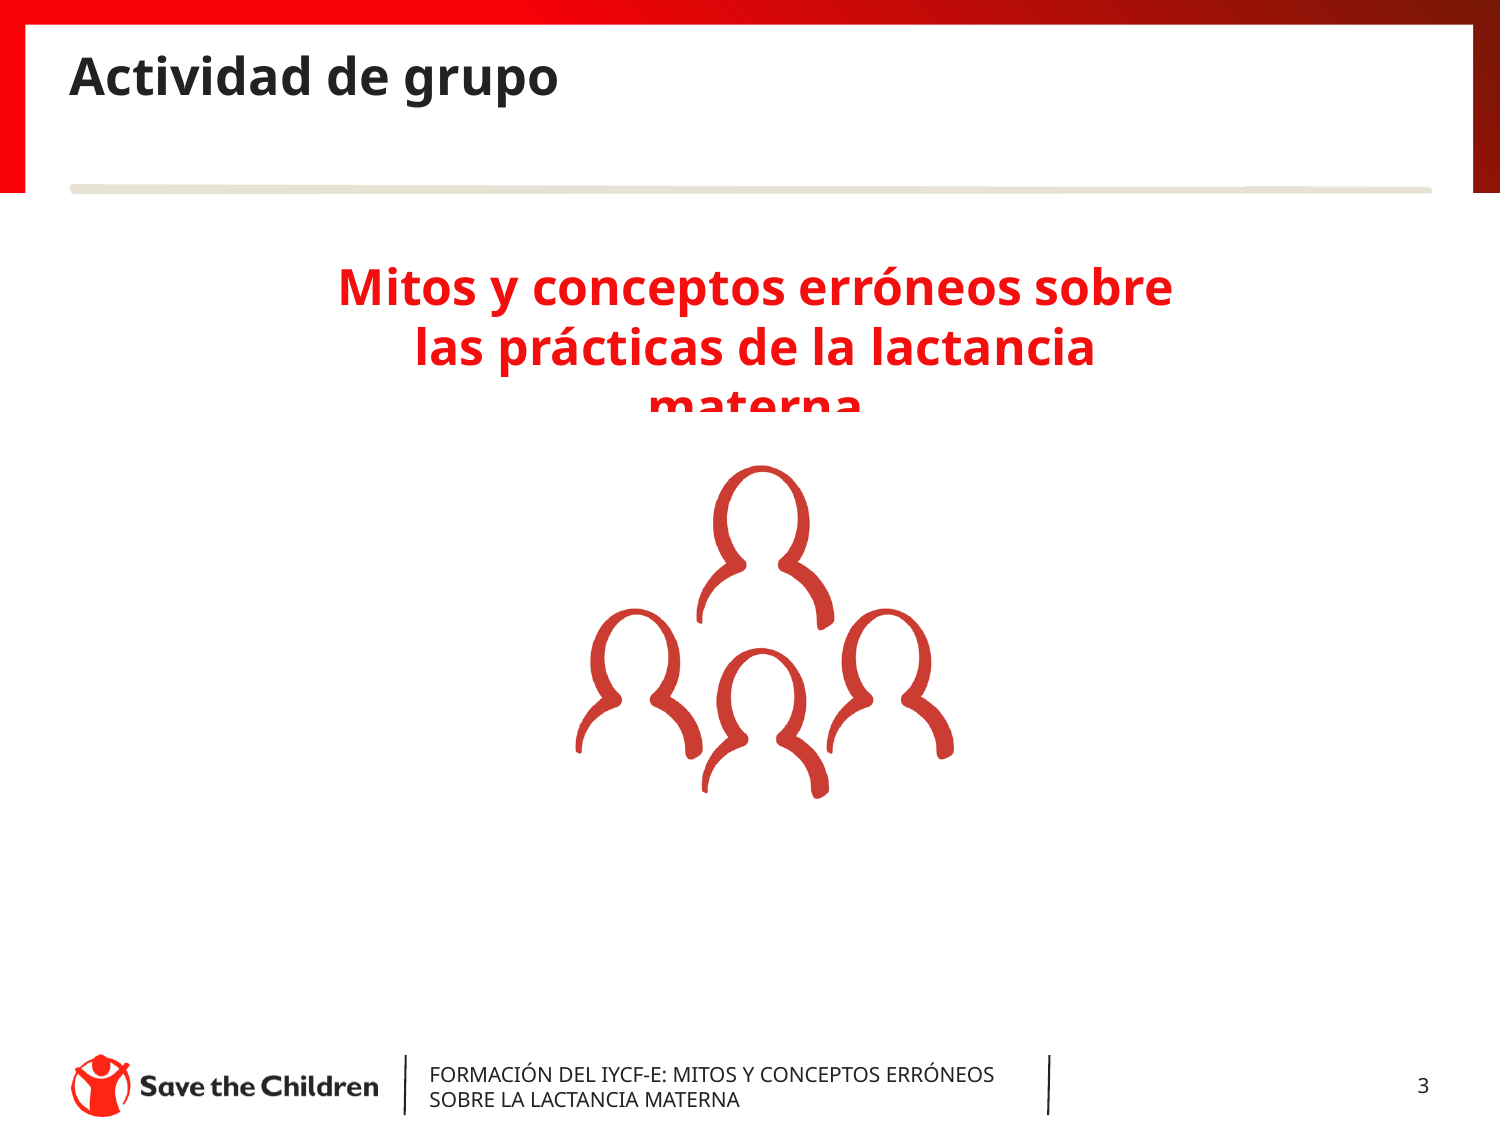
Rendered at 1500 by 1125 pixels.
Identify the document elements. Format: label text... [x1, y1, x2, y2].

picture [69, 184, 1432, 194]
slide_number ‹#› [1317, 1056, 1445, 1117]
footer FORMACIÓN DEL IYCF-E: MITOS Y CONCEPTOS ERRÓNEOS SOBRE LA LACTANCIA MATERNA [414, 1056, 1042, 1117]
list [538, 412, 990, 864]
text_box Mitos y conceptos erróneos sobre las prácticas de la lactancia materna [336, 255, 1176, 436]
title Actividad de grupo [69, 33, 1429, 117]
picture [71, 1054, 378, 1117]
